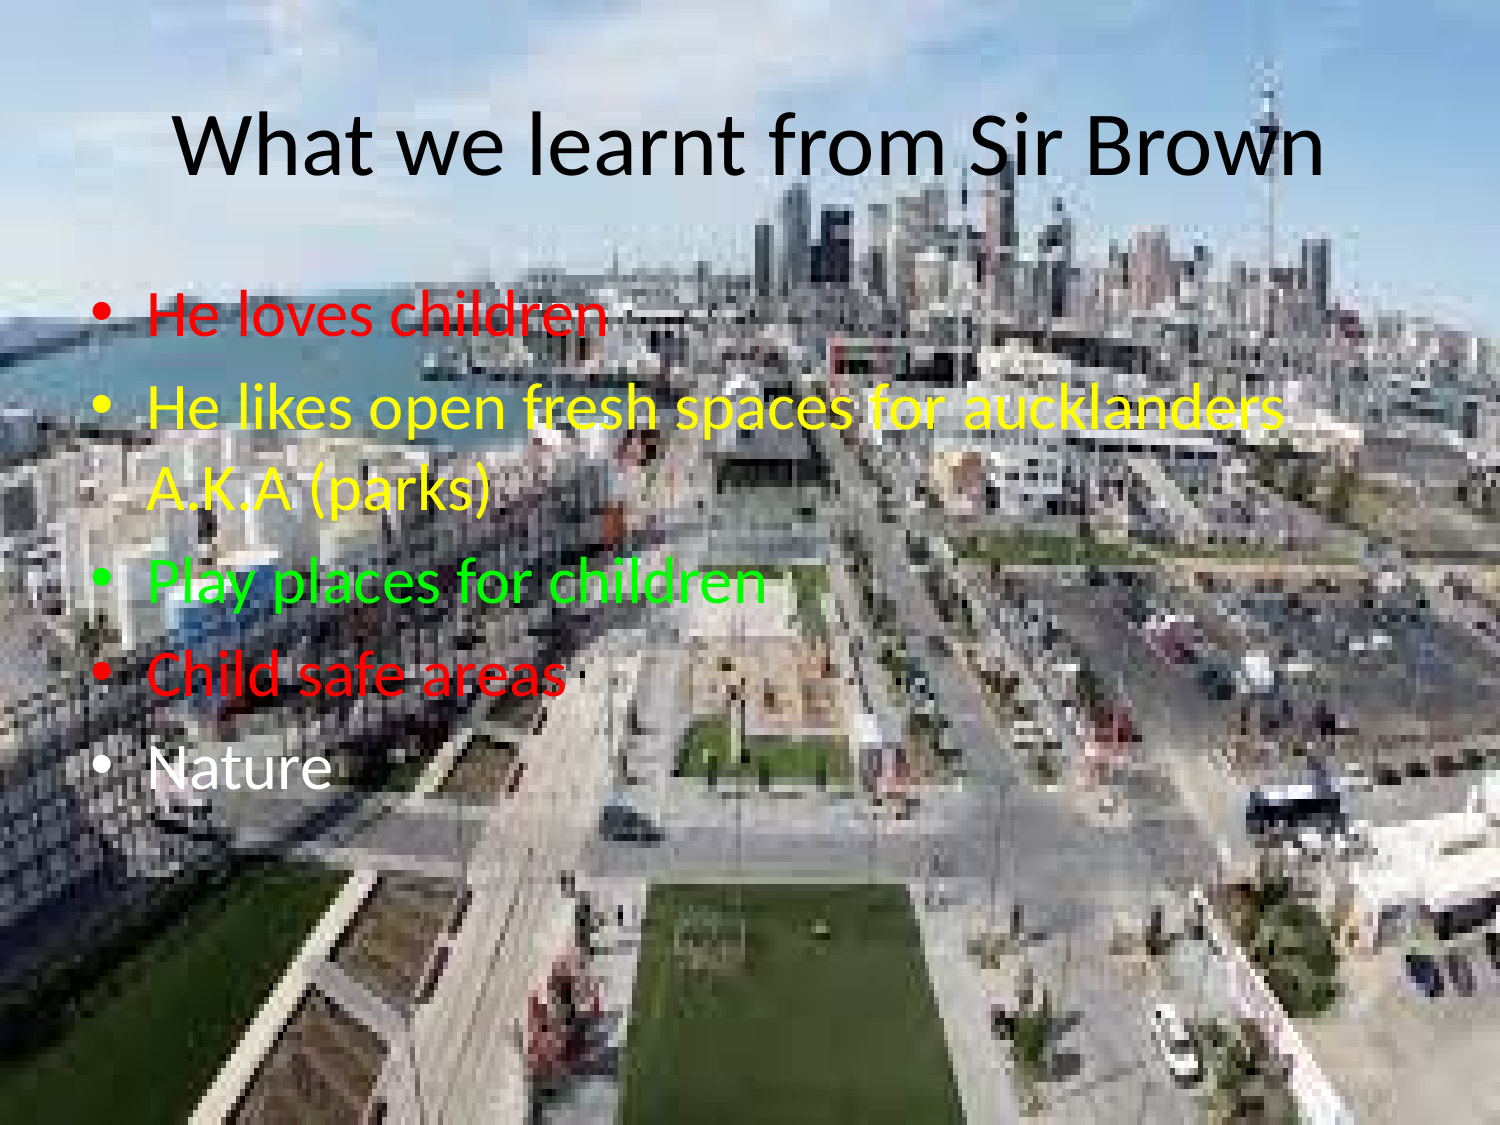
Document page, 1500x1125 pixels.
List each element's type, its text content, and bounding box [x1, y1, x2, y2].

picture [0, 0, 1500, 1125]
title What we learnt from Sir Brown [75, 45, 1425, 233]
list He loves children He likes open fresh spaces for aucklanders A.K.A (parks) Play places for children Child safe areas Nature [75, 262, 1425, 1005]
